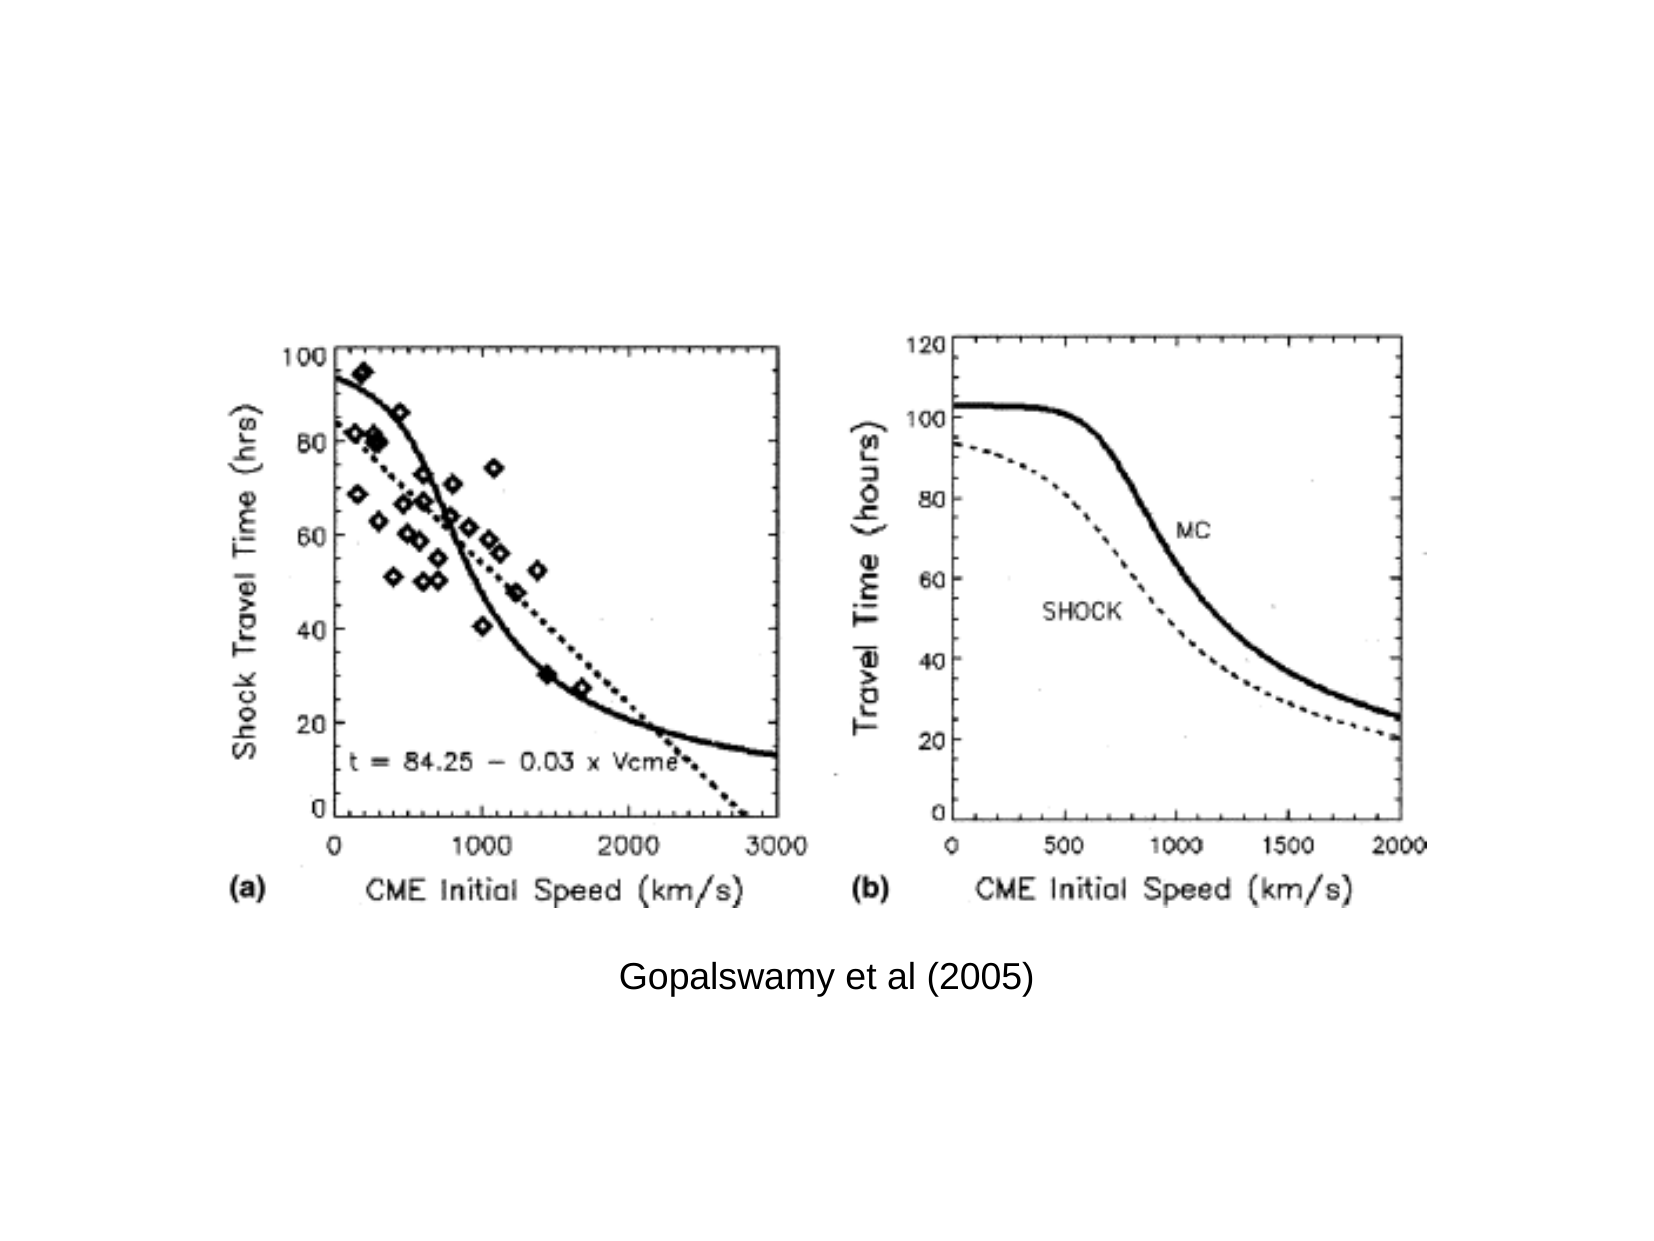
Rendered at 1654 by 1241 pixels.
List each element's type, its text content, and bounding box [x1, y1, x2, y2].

text_box Gopalswamy et al (2005) [279, 944, 1375, 1002]
picture [226, 331, 1427, 909]
